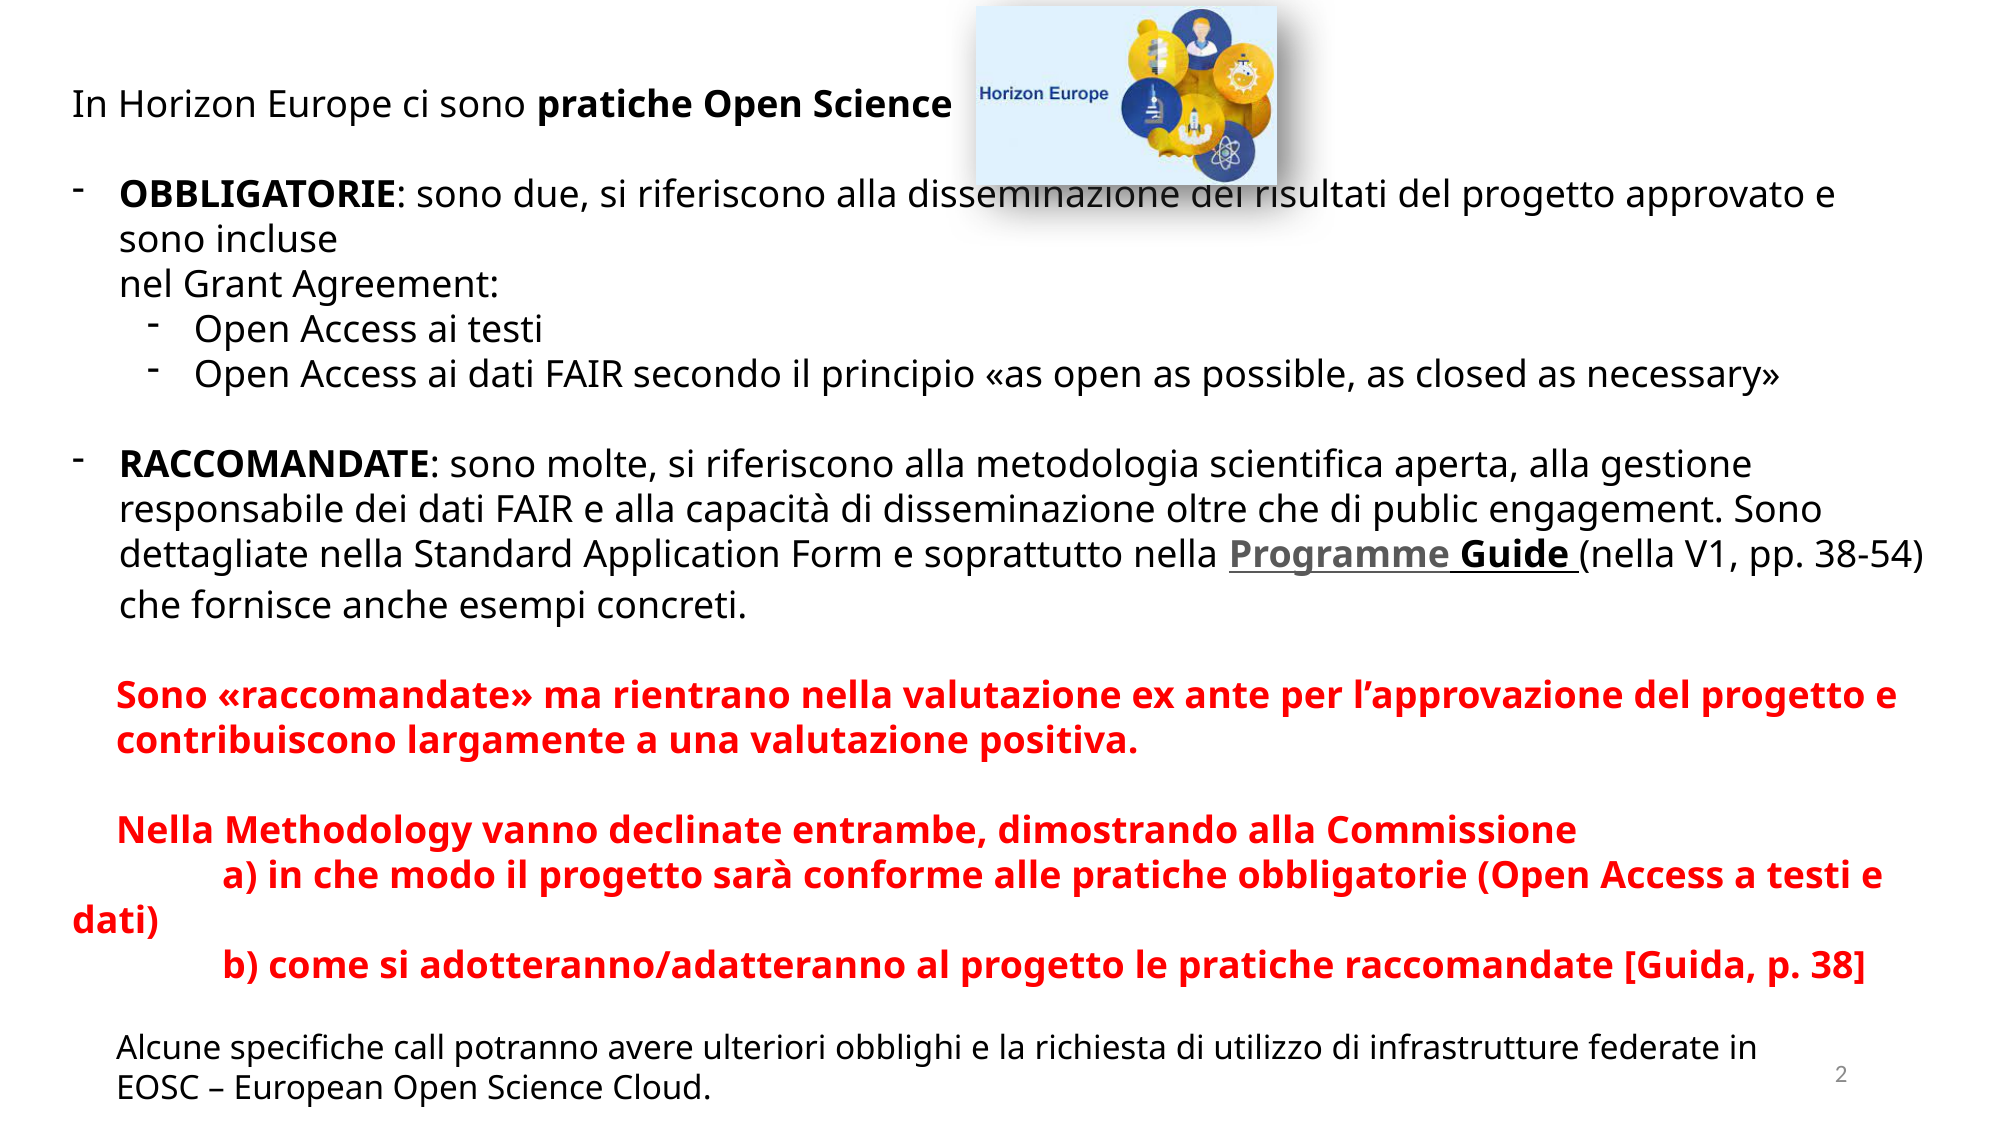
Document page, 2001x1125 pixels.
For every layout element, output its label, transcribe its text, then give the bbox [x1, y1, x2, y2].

text_box In Horizon Europe ci sono pratiche Open Science OBBLIGATORIE: sono due, si riferiscono alla disseminazione dei risultati del progetto approvato e sono incluse nel Grant Agreement: Open Access ai testi Open Access ai dati FAIR secondo il principio «as open as possible, as closed as necessary» RACCOMANDATE: sono molte, si riferiscono alla metodologia scientifica aperta, alla gestione responsabile dei dati FAIR e alla capacità di disseminazione oltre che di public engagement. Sono dettagliate nella Standard Application Form e soprattutto nella Programme Guide (nella V1, pp. 38-54) che fornisce anche esempi concreti. Sono «raccomandate» ma rientrano nella valutazione ex ante per l’approvazione del progetto e contribuiscono largamente a una valutazione positiva. Nella Methodology vanno declinate entrambe, dimostrando alla Commissione a) in che modo il progetto sarà conforme alle pratiche obbligatorie (Open Access a testi e dati) b) come si adotteranno/adatteranno al progetto le pratiche raccomandate [Guida, p. 38] Alcune specifiche call potranno avere ulteriori obblighi e la richiesta di utilizzo di infrastrutture federate in EOSC – European Open Science Cloud. NB: MSCA, ERC E EIC HANNO DIVERSI CRITERI/MODELLI CHE VANNO VERIFICATI SULLE GUIDE SPECIFICHE. CSA INDICA DIVERSE LUGHEZZE SUGGERITE NEL TEMPLATE [57, 72, 1940, 1125]
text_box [109, 0, 1888, 410]
picture [976, 6, 1277, 186]
slide_number 2 [1412, 1042, 1863, 1103]
